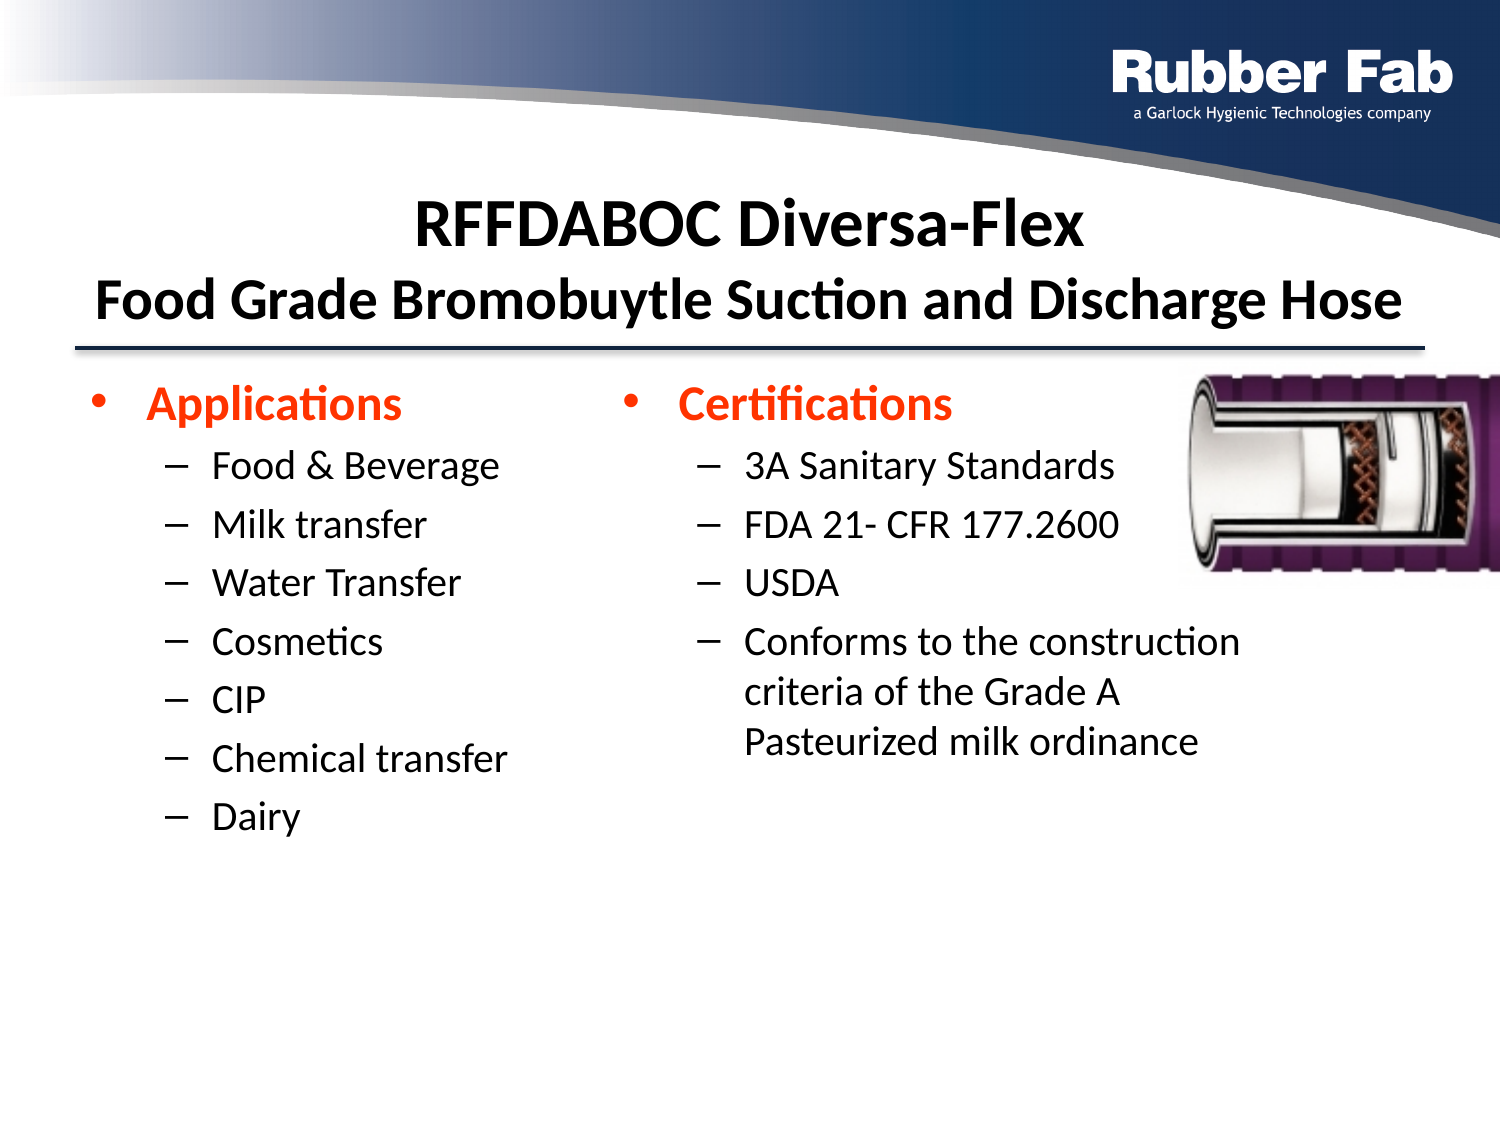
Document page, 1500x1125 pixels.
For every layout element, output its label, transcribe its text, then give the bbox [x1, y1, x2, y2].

title RFFDABOC Diversa-Flex Food Grade Bromobuytle Suction and Discharge Hose [75, 160, 1425, 349]
text_box Certifications 3A Sanitary Standards FDA 21- CFR 177.2600 USDA Conforms to the construction criteria of the Grade A Pasteurized milk ordinance [607, 362, 1278, 1090]
list Applications Food & Beverage Milk transfer Water Transfer Cosmetics CIP Chemical transfer Dairy [75, 362, 545, 1090]
picture [0, 0, 1500, 240]
picture [1178, 362, 1500, 589]
